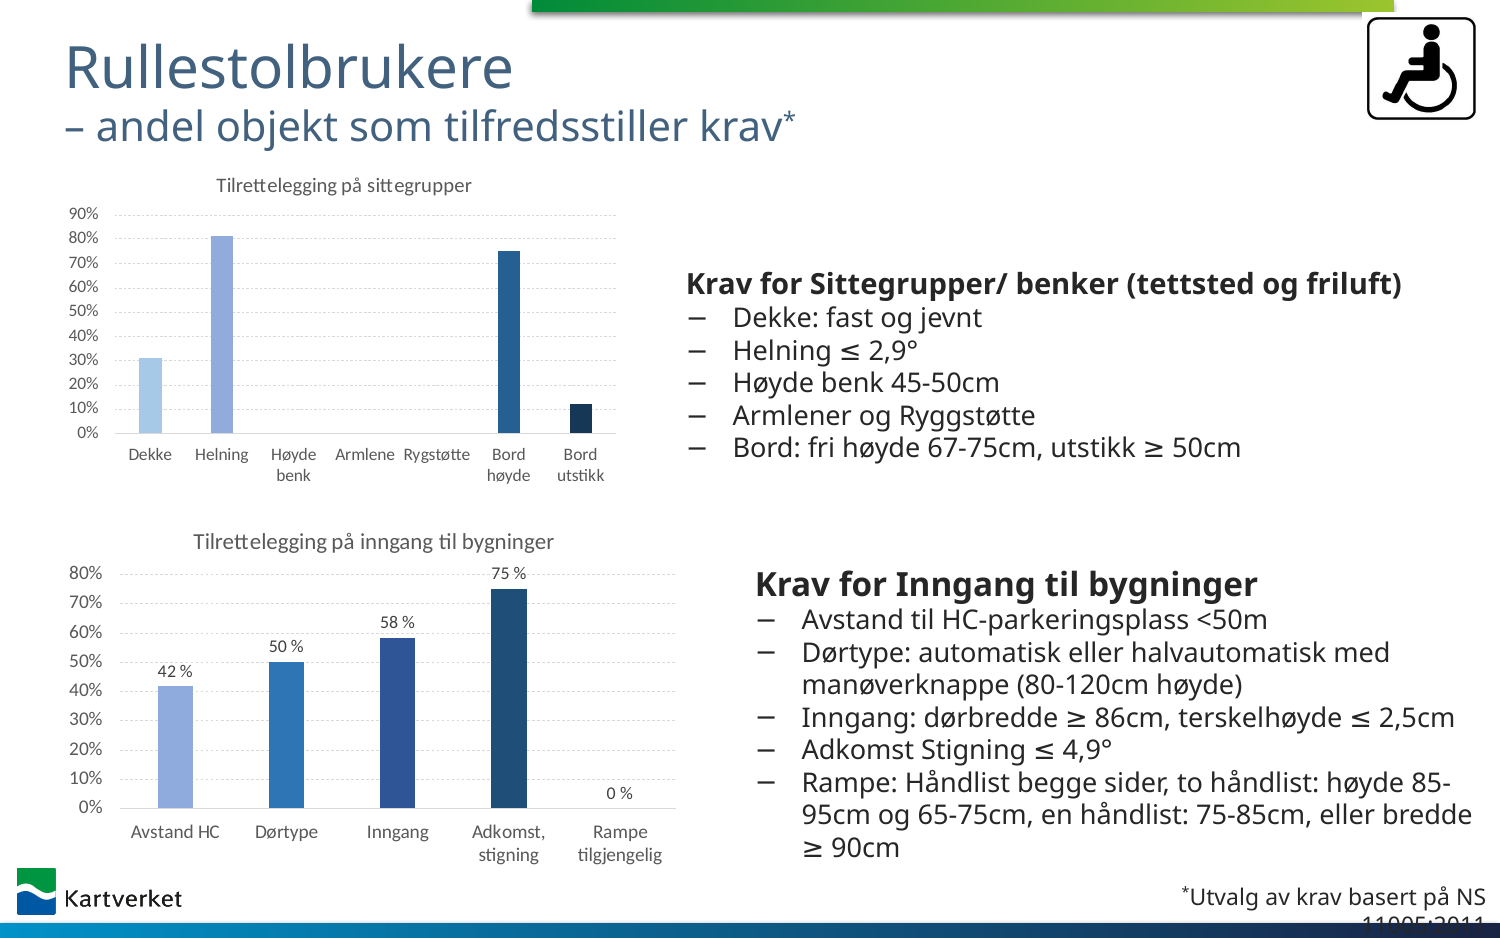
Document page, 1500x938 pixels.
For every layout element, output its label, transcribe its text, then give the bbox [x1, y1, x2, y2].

text_box Krav for Inngang til bygninger Avstand til HC-parkeringsplass <50m Dørtype: automatisk eller halvautomatisk med manøverknappe (80-120cm høyde) Inngang: dørbredde ≥ 86cm, terskelhøyde ≤ 2,5cm Adkomst Stigning ≤ 4,9° Rampe: Håndlist begge sider, to håndlist: høyde 85-95cm og 65-75cm, en håndlist: 75-85cm, eller bredde ≥ 90cm [740, 555, 1491, 870]
text_box Krav for Sittegrupper/ benker (tettsted og friluft) Dekke: fast og jevnt Helning ≤ 2,9° Høyde benk 45-50cm Armlener og Ryggstøtte Bord: fri høyde 67-75cm, utstikk ≥ 50cm [670, 258, 1418, 471]
text_box *Utvalg av krav basert på NS 11005:2011 [1068, 873, 1500, 938]
picture [1362, 12, 1481, 126]
text_box Rullestolbrukere – andel objekt som tilfredsstiller krav* [49, 25, 1431, 158]
picture [62, 520, 687, 874]
picture [62, 166, 626, 492]
